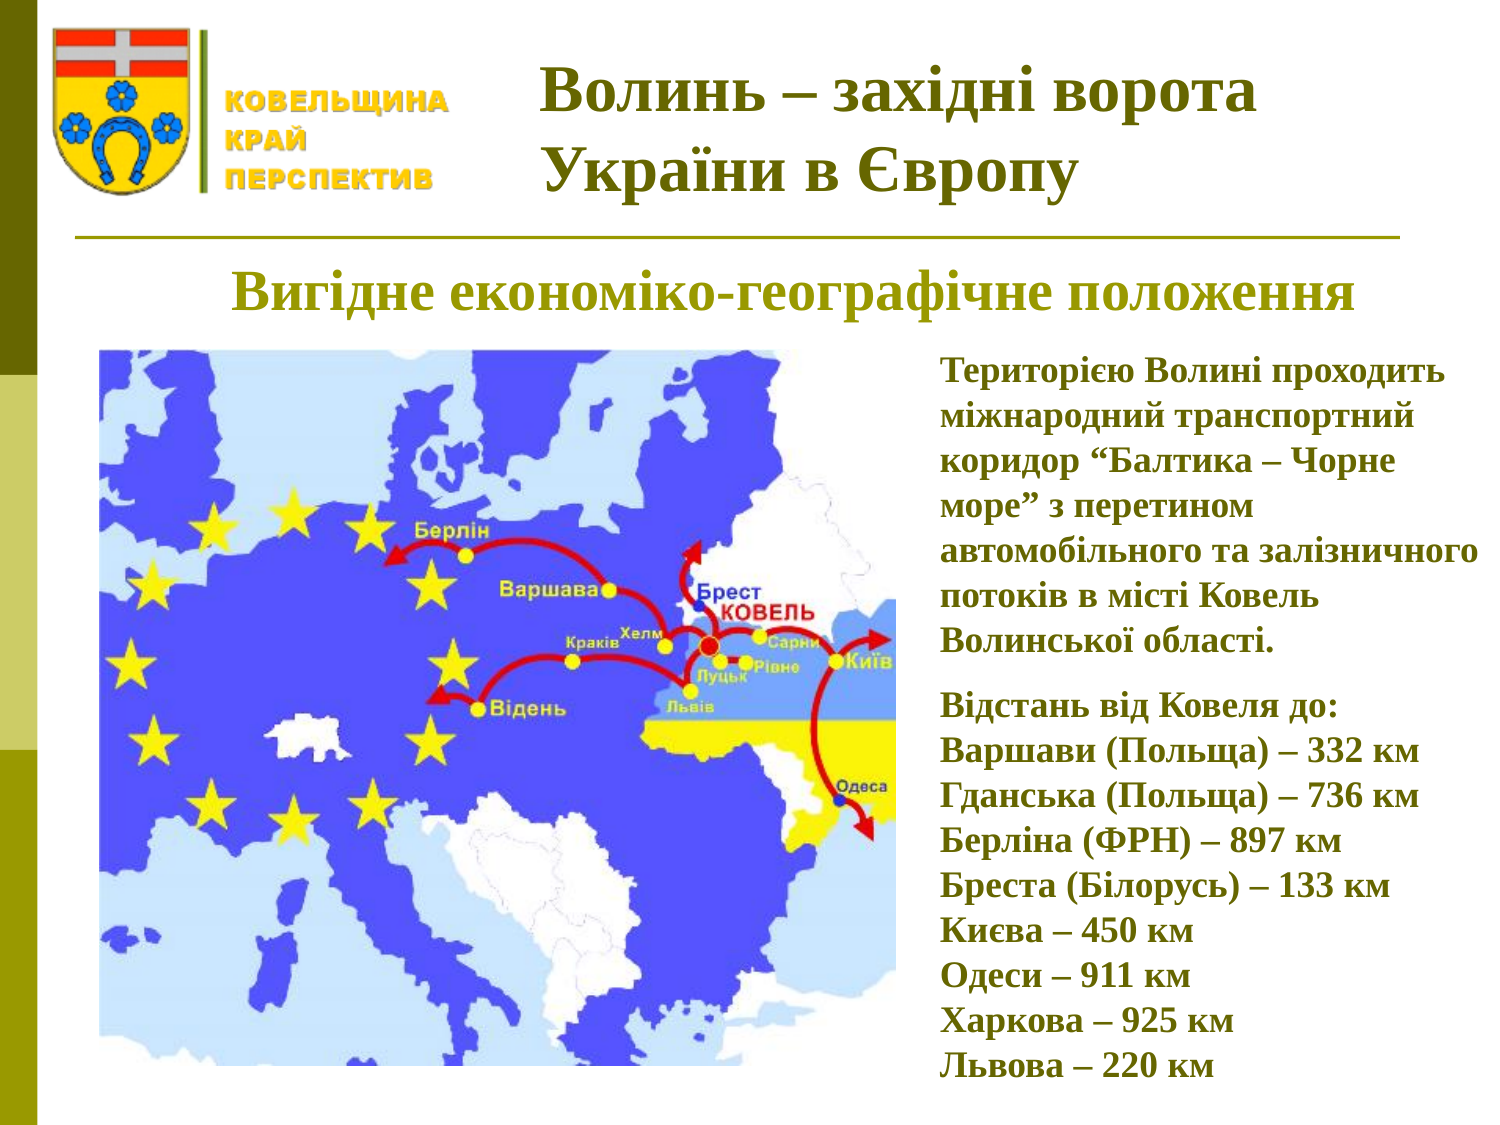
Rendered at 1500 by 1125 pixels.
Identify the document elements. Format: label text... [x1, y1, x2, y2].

picture [49, 24, 455, 198]
text_box Волинь – західні ворота України в Європу [525, 49, 1475, 200]
text_box Територією Волині проходить міжнародний транспортний коридор “Балтика – Чорне море” з перетином автомобільного та залізничного потоків в місті Ковель Волинської області. Відстань від Ковеля до: Варшави (Польща) – 332 км Гданська (Польща) – 736 км Берліна (ФРН) – 897 км Бреста (Білорусь) – 133 км Києва – 450 км Одеси – 911 км Харкова – 925 км Львова – 220 км [924, 337, 1500, 1093]
picture [99, 349, 896, 1066]
title Вигідне економіко-географічне положення [87, 249, 1500, 325]
